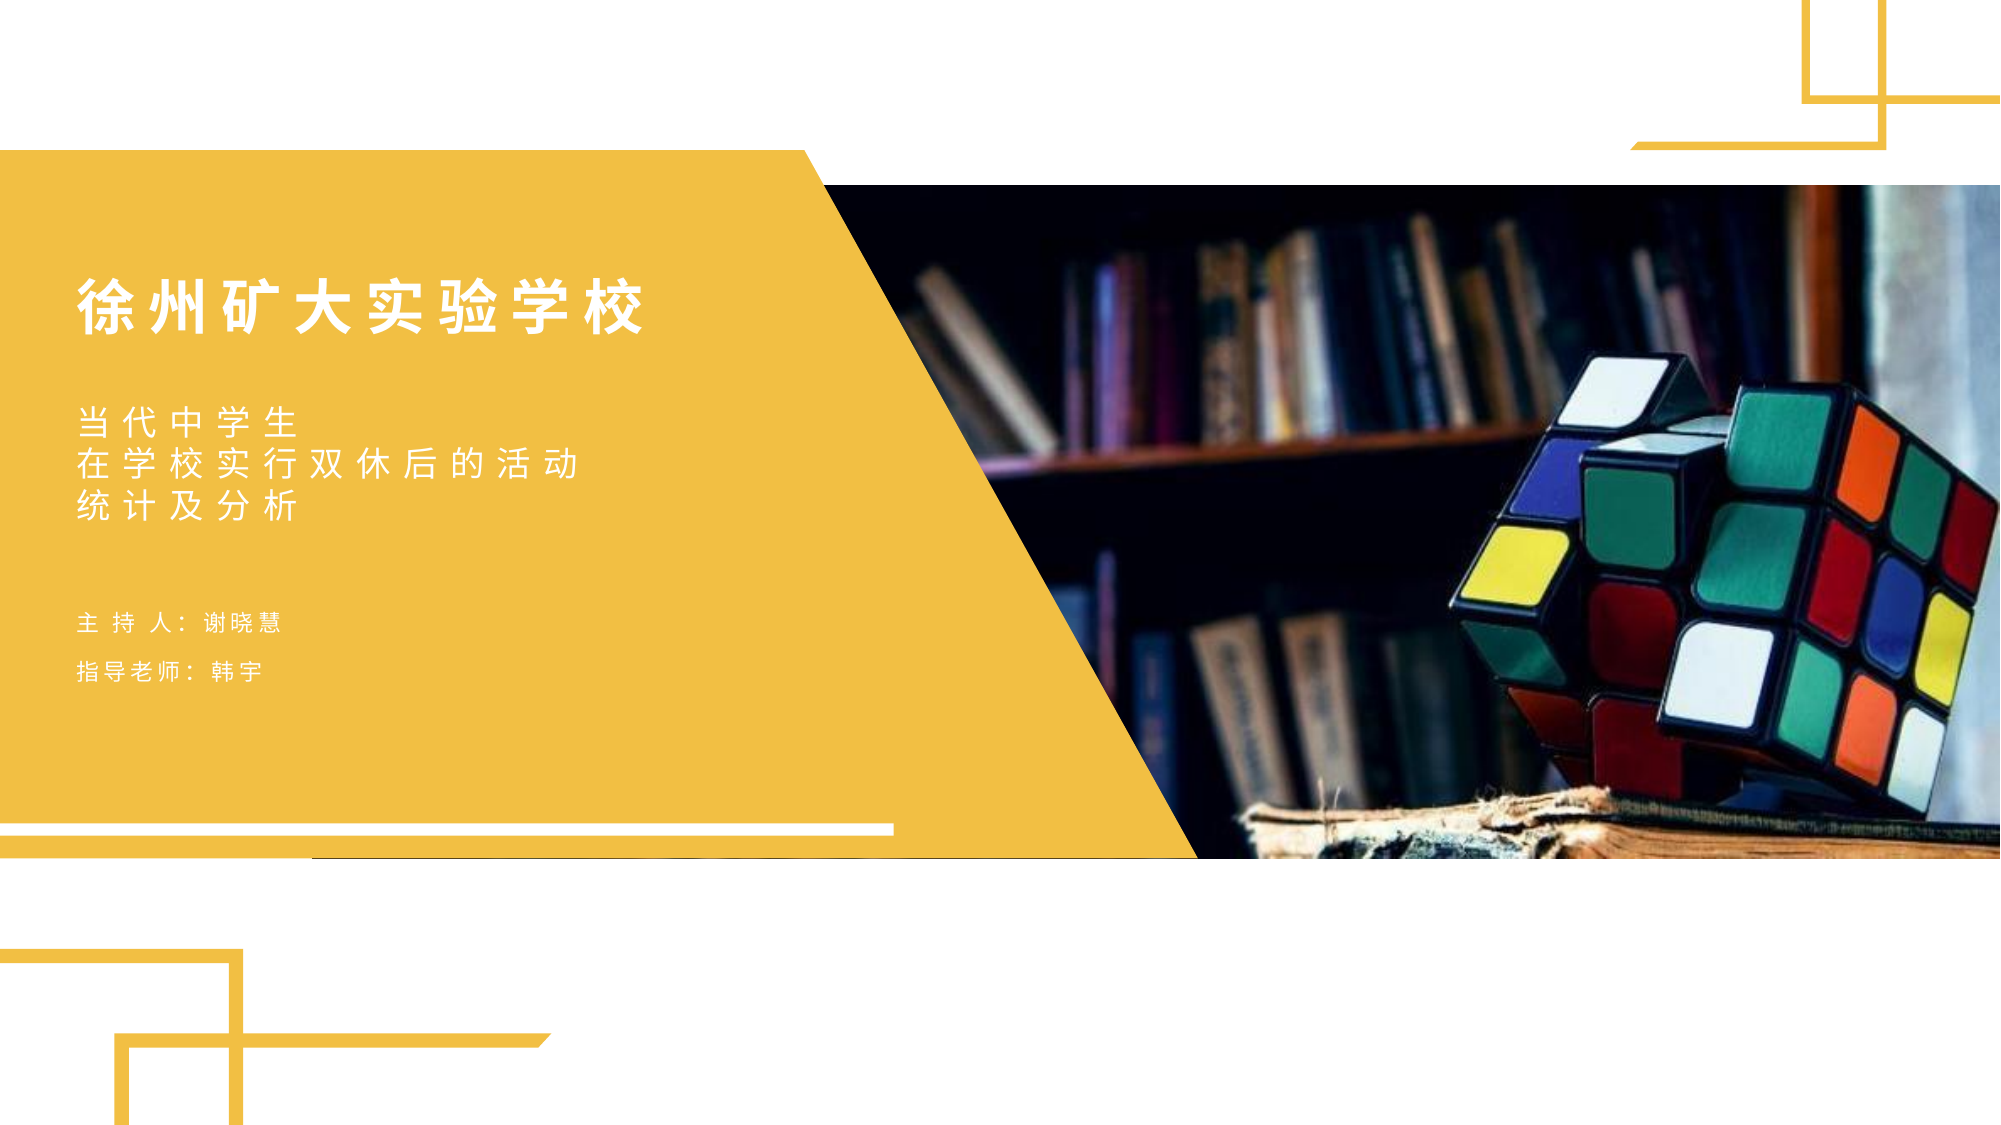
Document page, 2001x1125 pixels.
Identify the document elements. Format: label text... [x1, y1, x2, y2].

text_box 徐州矿大实验学校 [61, 229, 673, 342]
subtitle 主 持 人：谢晓慧 指导老师：韩宇 [61, 609, 959, 728]
picture [825, 185, 2000, 859]
title 当代中学生 在学校实行双休后的活动 统计及分析 [61, 393, 959, 533]
